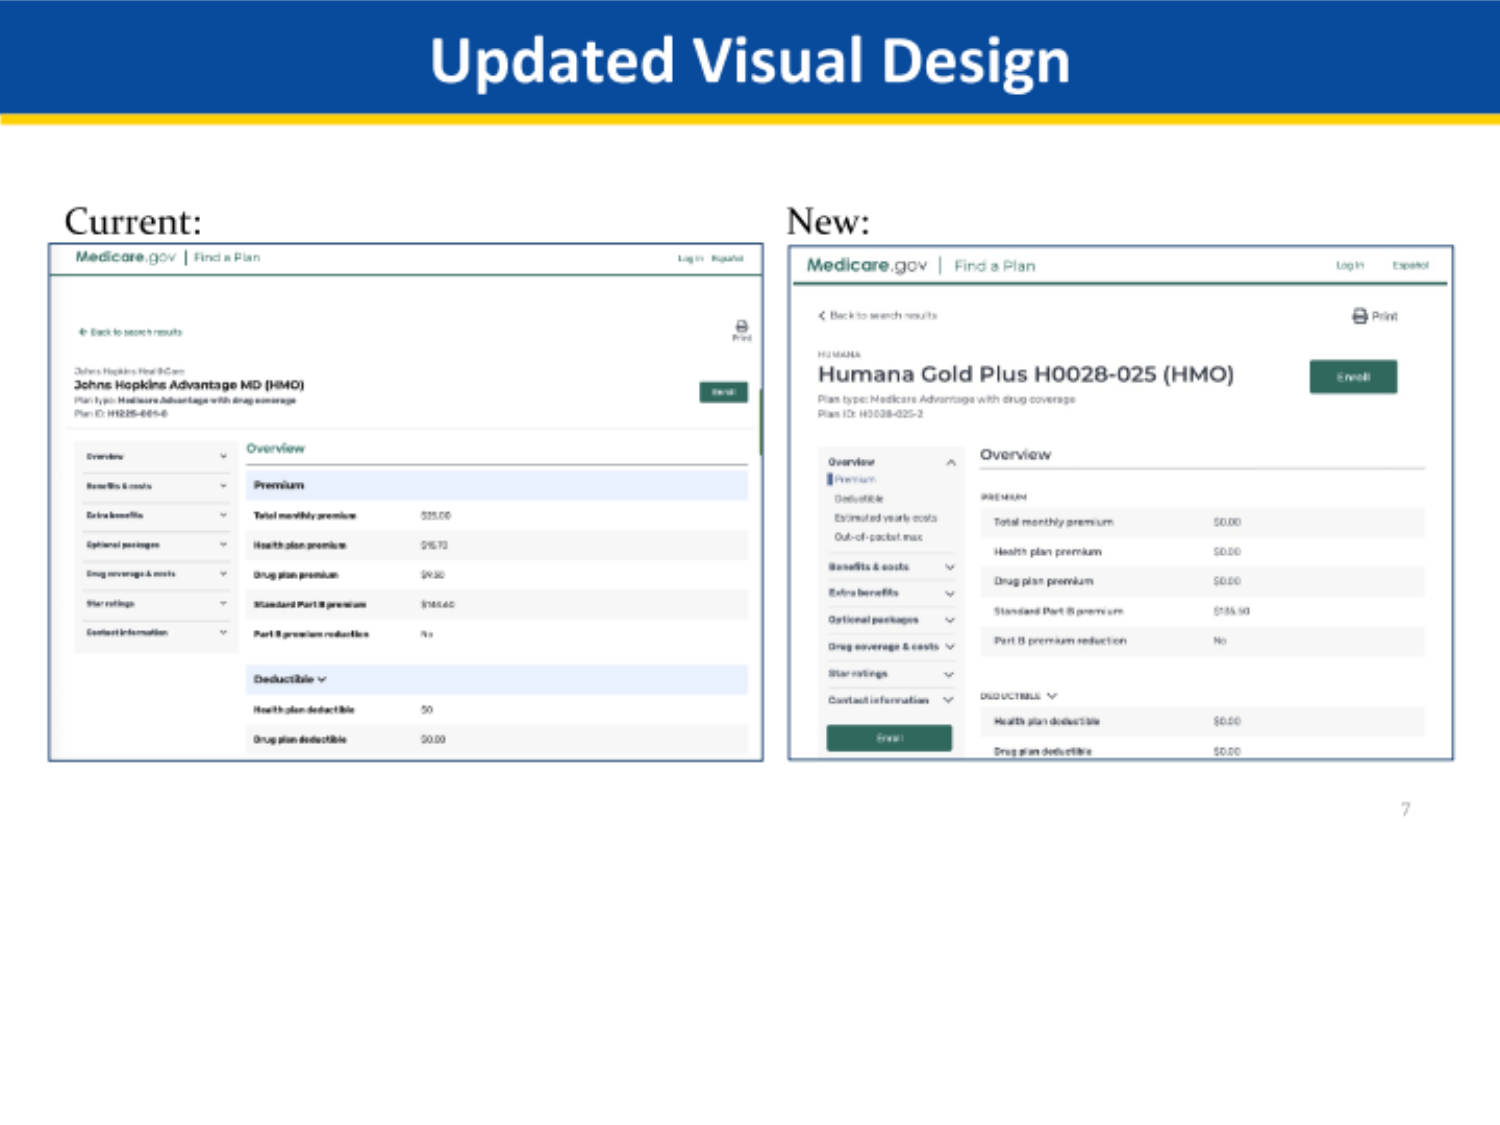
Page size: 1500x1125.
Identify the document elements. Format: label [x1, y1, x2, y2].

picture [0, 0, 1500, 844]
